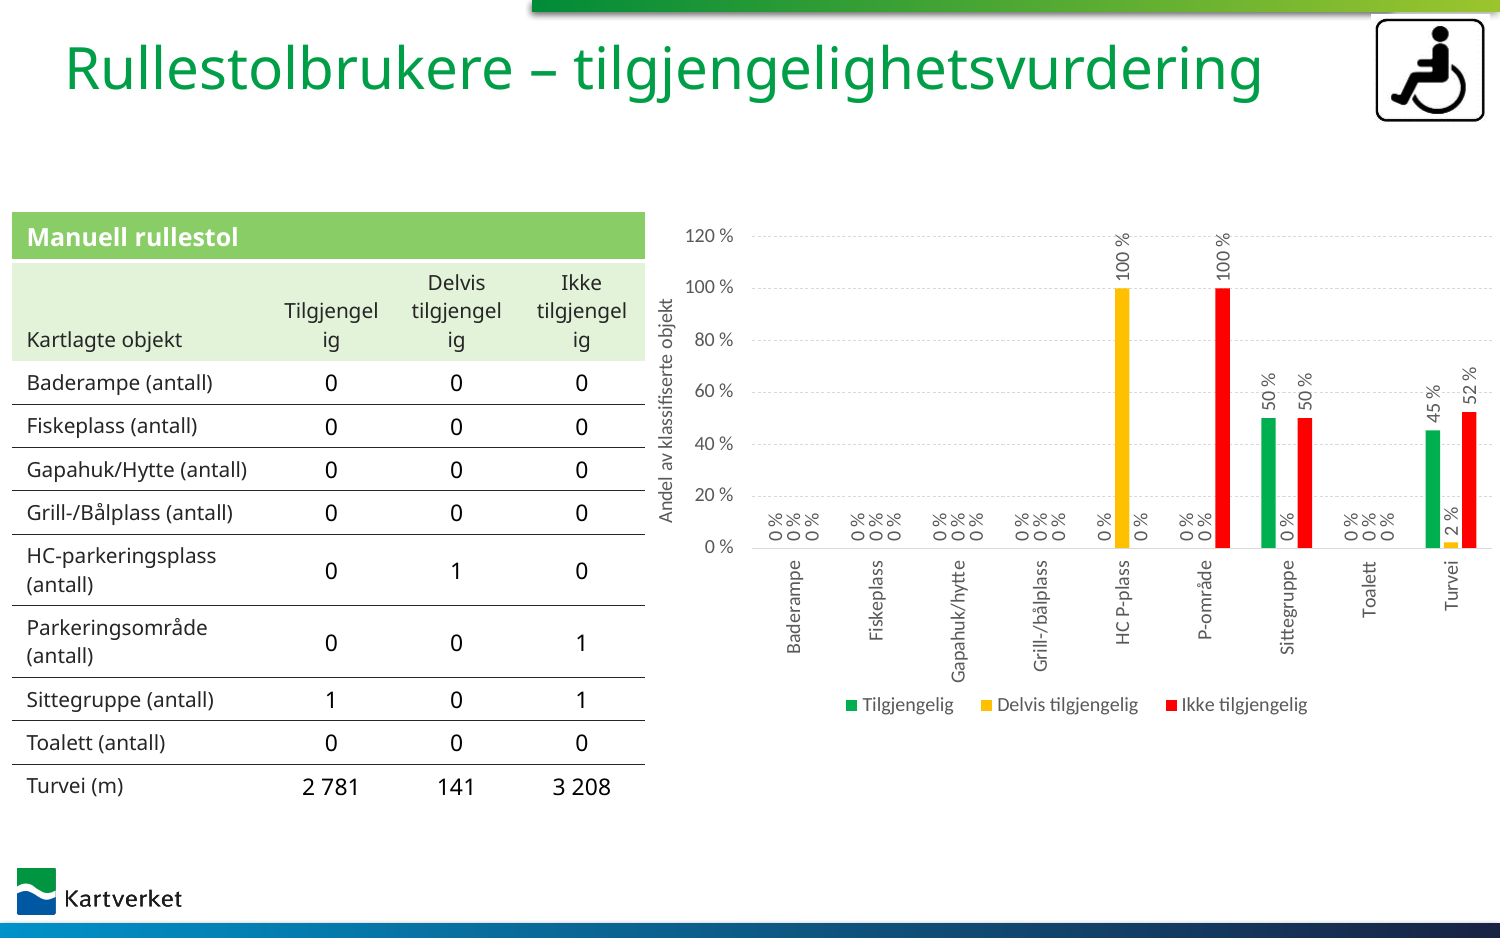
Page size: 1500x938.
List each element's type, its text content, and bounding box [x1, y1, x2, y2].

table_cell 141 [394, 765, 519, 807]
table_cell 3 208 [519, 765, 645, 807]
table_cell Grill-/Bålplass (antall) [12, 491, 269, 534]
table_cell Kartlagte objekt [12, 263, 269, 361]
picture [643, 218, 1500, 728]
table_cell 0 [519, 721, 645, 764]
text_box Rullestolbrukere – tilgjengelighetsvurdering [49, 12, 1372, 109]
table_cell Turvei (m) [12, 765, 269, 807]
table_cell 1 [269, 678, 394, 720]
table_cell 0 [269, 721, 394, 764]
table_cell 0 [394, 678, 519, 720]
table_cell Delvis tilgjengelig [394, 263, 519, 361]
table_cell 1 [519, 606, 638, 677]
table_cell 0 [394, 448, 519, 490]
table_cell Sittegruppe (antall) [12, 678, 269, 720]
table_cell 1 [519, 678, 638, 720]
table_cell Parkeringsområde (antall) [12, 606, 269, 677]
table_cell 0 [394, 721, 519, 764]
table_cell Toalett (antall) [12, 721, 269, 764]
table_cell 0 [269, 535, 394, 605]
table_cell 0 [519, 491, 638, 534]
table_cell Tilgjengelig [269, 263, 394, 361]
table_cell 0 [394, 606, 519, 677]
table_cell Baderampe (antall) [12, 361, 269, 404]
table_cell HC-parkeringsplass (antall) [12, 535, 269, 605]
table_cell 0 [394, 491, 519, 534]
table_cell 0 [269, 491, 394, 534]
table_cell 2 781 [269, 765, 394, 807]
table_cell 0 [269, 361, 394, 404]
table_cell 0 [519, 448, 638, 490]
table_cell 1 [394, 535, 519, 605]
table_cell 0 [519, 361, 638, 404]
table_cell Ikke tilgjengelig [519, 263, 638, 361]
table_cell 0 [269, 448, 394, 490]
table_cell 0 [394, 361, 519, 404]
table_cell 0 [269, 405, 394, 447]
table_cell 0 [519, 405, 638, 447]
table_cell 0 [394, 405, 519, 447]
table_cell Fiskeplass (antall) [12, 405, 269, 447]
table_cell 0 [269, 606, 394, 677]
picture [1371, 13, 1491, 127]
table_header Manuell rullestol [12, 212, 645, 259]
table_cell 0 [519, 535, 638, 605]
table_cell Gapahuk/Hytte (antall) [12, 448, 269, 490]
